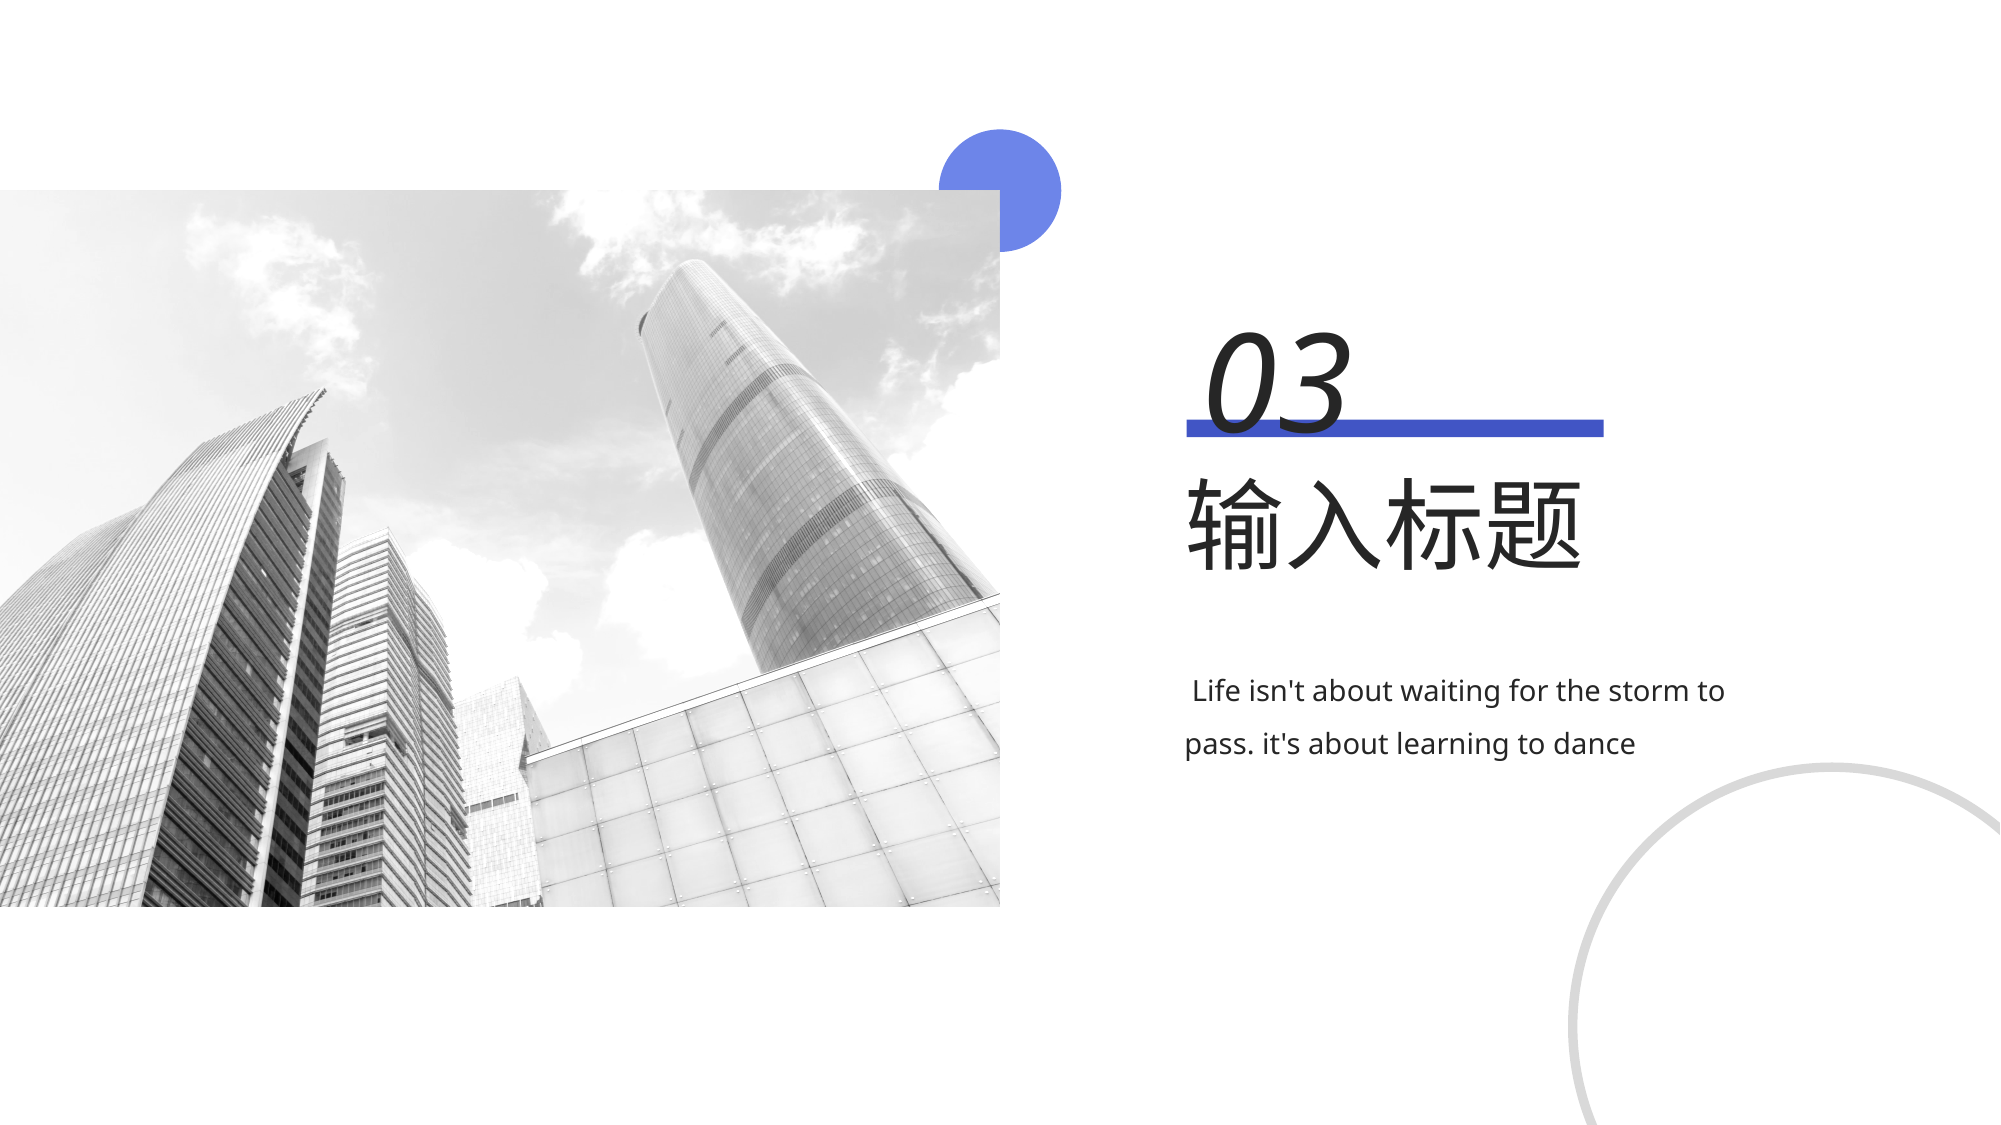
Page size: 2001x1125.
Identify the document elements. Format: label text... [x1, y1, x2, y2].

text_box 输入标题 [1169, 455, 1622, 590]
text_box 03 [1186, 287, 1486, 455]
text_box [1486, 419, 1605, 438]
text_box [937, 128, 1063, 253]
text_box [1571, 766, 2000, 1125]
picture [0, 190, 1000, 908]
text_box Life isn't about waiting for the storm to pass. it's about learning to dance [1169, 647, 1756, 768]
